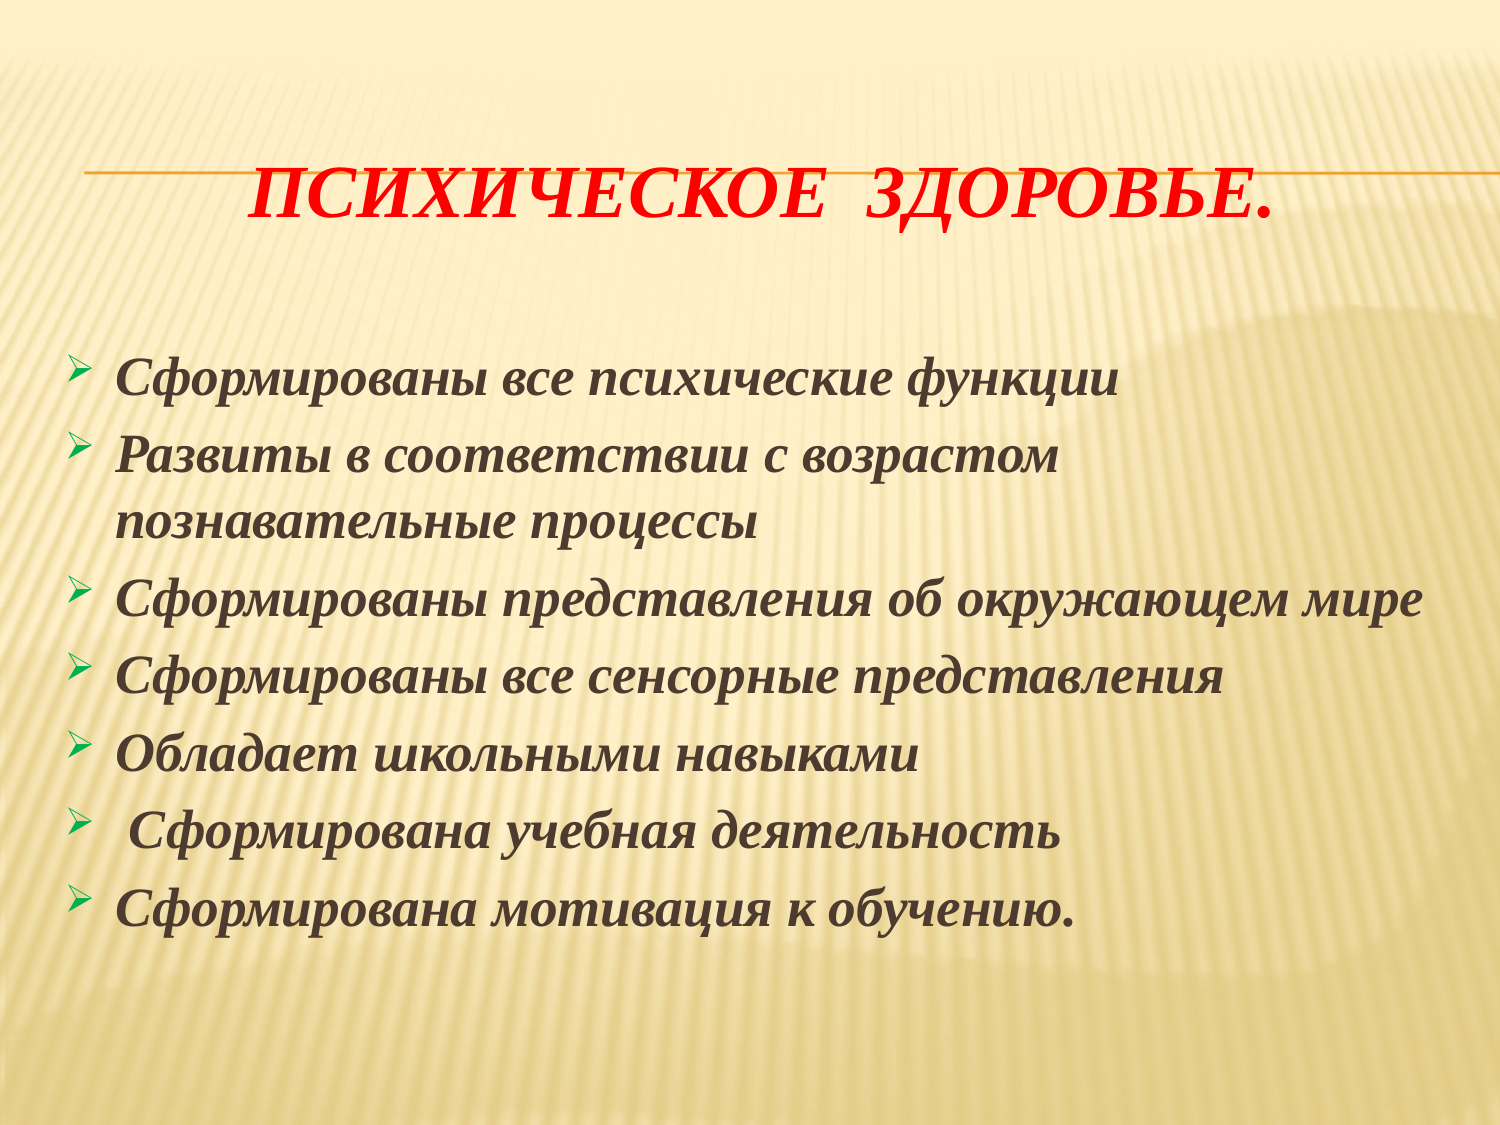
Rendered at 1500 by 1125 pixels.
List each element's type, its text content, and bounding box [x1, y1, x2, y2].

title Психическое здоровье. [50, 35, 1475, 254]
list Сформированы все психические функции Развиты в соответствии с возрастом познавательные процессы Сформированы представления об окружающем мире Сформированы все сенсорные представления Обладает школьными навыками Сформирована учебная деятельность Сформирована мотивация к обучению. [50, 254, 1475, 998]
